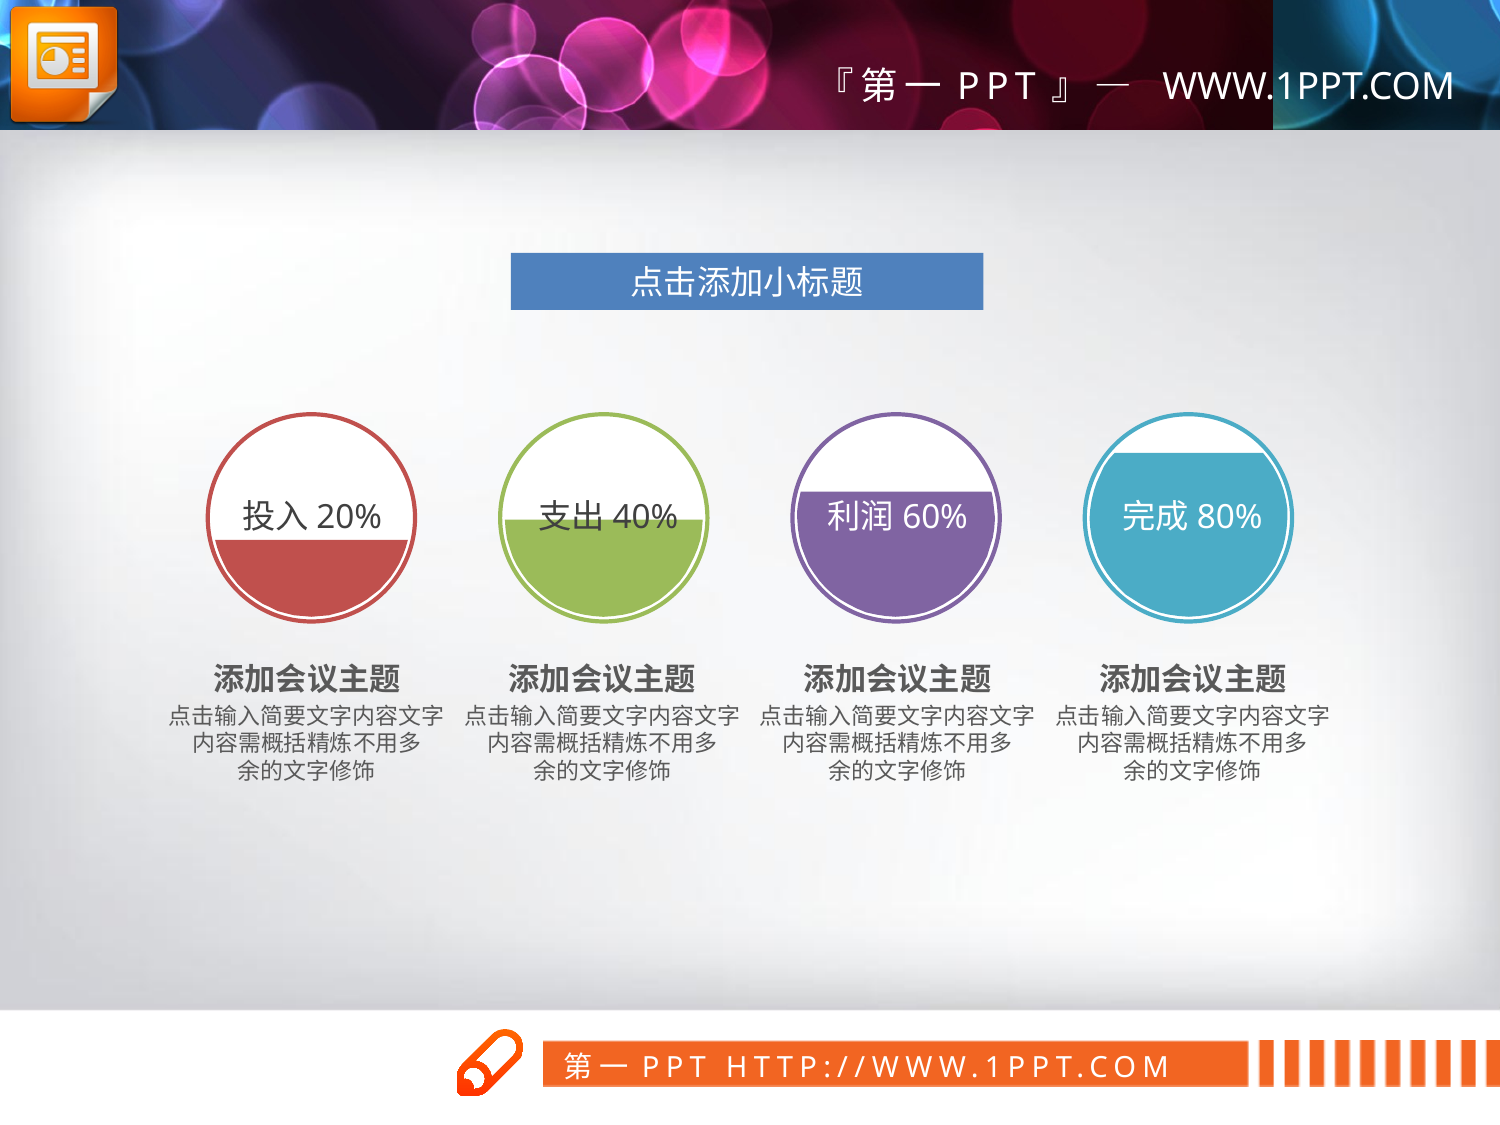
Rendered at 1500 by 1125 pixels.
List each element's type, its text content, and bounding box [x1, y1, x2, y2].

picture [0, 0, 1500, 1012]
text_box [723, 651, 1017, 764]
text_box [498, 412, 710, 624]
text_box [797, 491, 996, 617]
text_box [1018, 651, 1368, 764]
text_box [215, 539, 408, 617]
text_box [132, 651, 427, 764]
text_box [504, 519, 703, 617]
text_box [428, 651, 722, 764]
text_box [1089, 452, 1288, 617]
text_box [790, 412, 1002, 624]
text_box 投入20% [227, 487, 398, 543]
text_box 点击添加小标题 [509, 251, 985, 312]
text_box 完成80% [1107, 487, 1278, 543]
picture [543, 1040, 1500, 1087]
text_box [1082, 412, 1295, 624]
text_box 支出40% [523, 487, 694, 543]
text_box [205, 412, 418, 624]
text_box 利润60% [813, 487, 983, 543]
